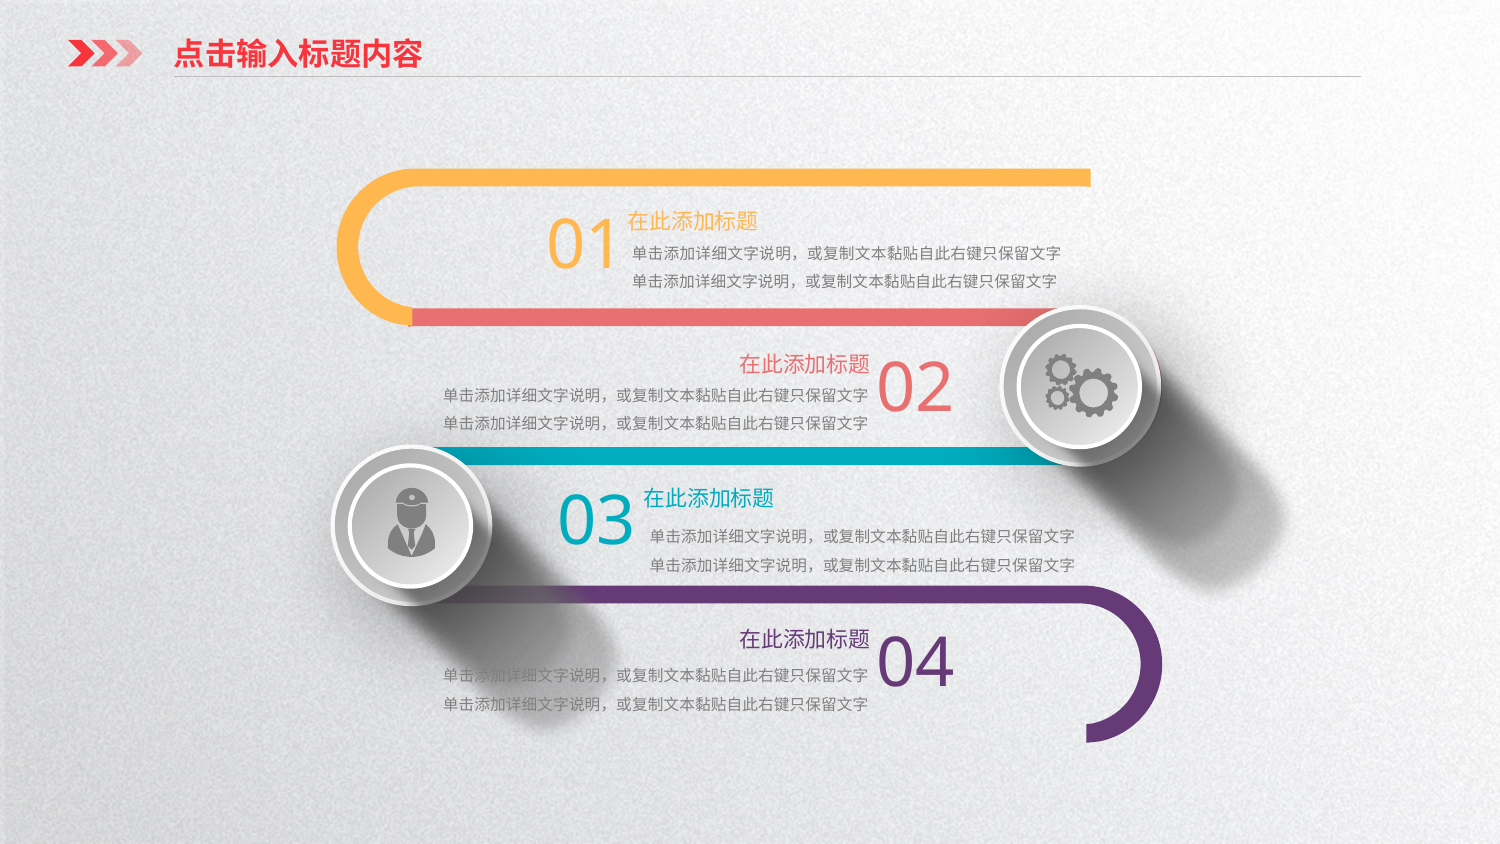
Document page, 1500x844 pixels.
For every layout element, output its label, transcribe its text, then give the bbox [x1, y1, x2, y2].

text_box [406, 307, 1001, 328]
text_box 点击输入标题内容 [165, 30, 440, 76]
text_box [332, 387, 561, 780]
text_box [423, 335, 971, 441]
text_box [561, 446, 982, 467]
text_box [335, 167, 1092, 327]
text_box [584, 584, 1001, 605]
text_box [531, 192, 1076, 299]
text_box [423, 610, 971, 722]
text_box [1001, 247, 1230, 641]
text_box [67, 39, 143, 67]
text_box [1085, 641, 1164, 744]
picture [0, 0, 1500, 844]
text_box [542, 468, 1094, 583]
